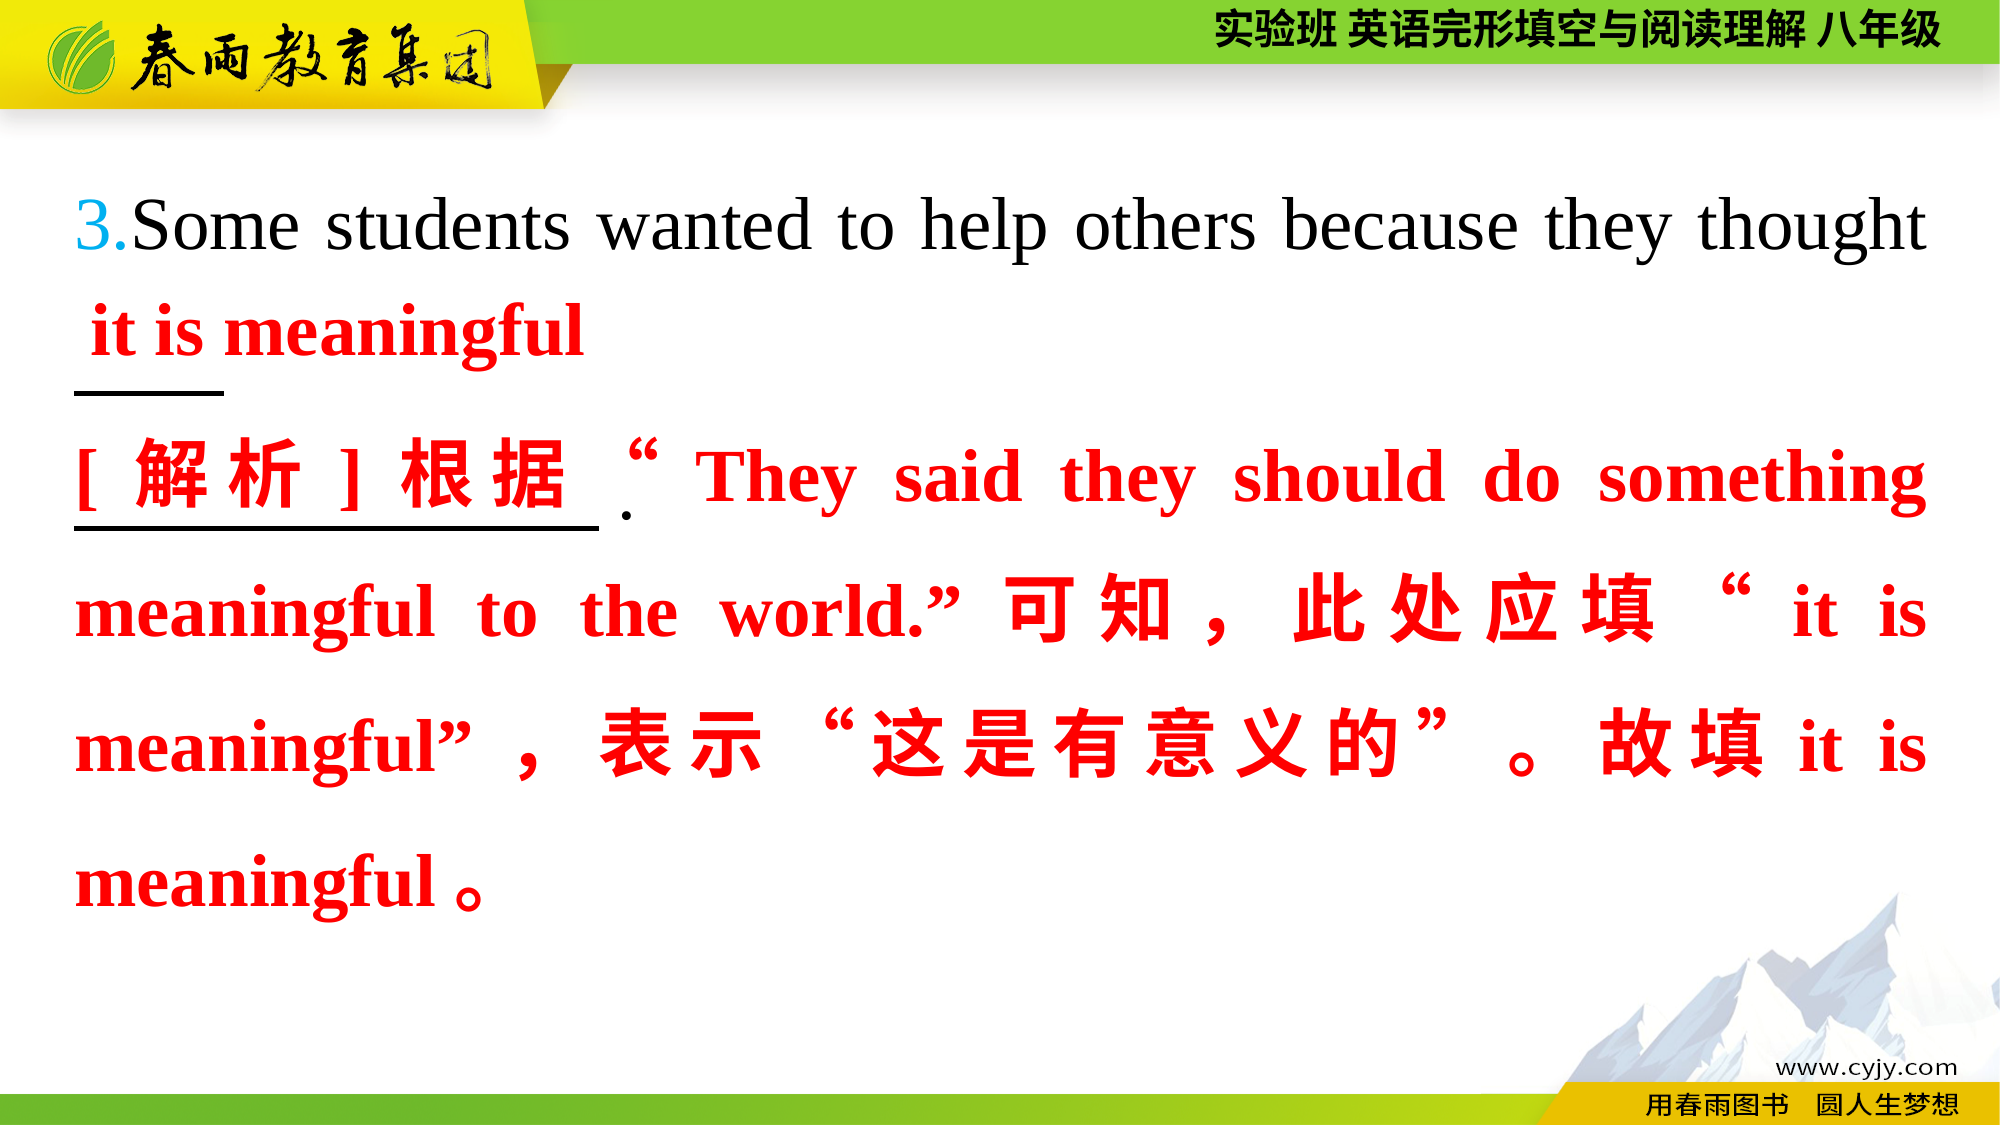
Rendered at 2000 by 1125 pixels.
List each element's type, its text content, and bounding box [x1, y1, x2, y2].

text_box it is meaningful [75, 273, 602, 379]
text_box [解析]根据“They said they should do something meaningful to the world.”可知，此处应填“it is meaningful”，表示“这是有意义的”。故填it is meaningful。 [59, 373, 1944, 929]
picture [0, 0, 2000, 1125]
list 3.Some students wanted to help others because they thought . [59, 122, 1944, 373]
